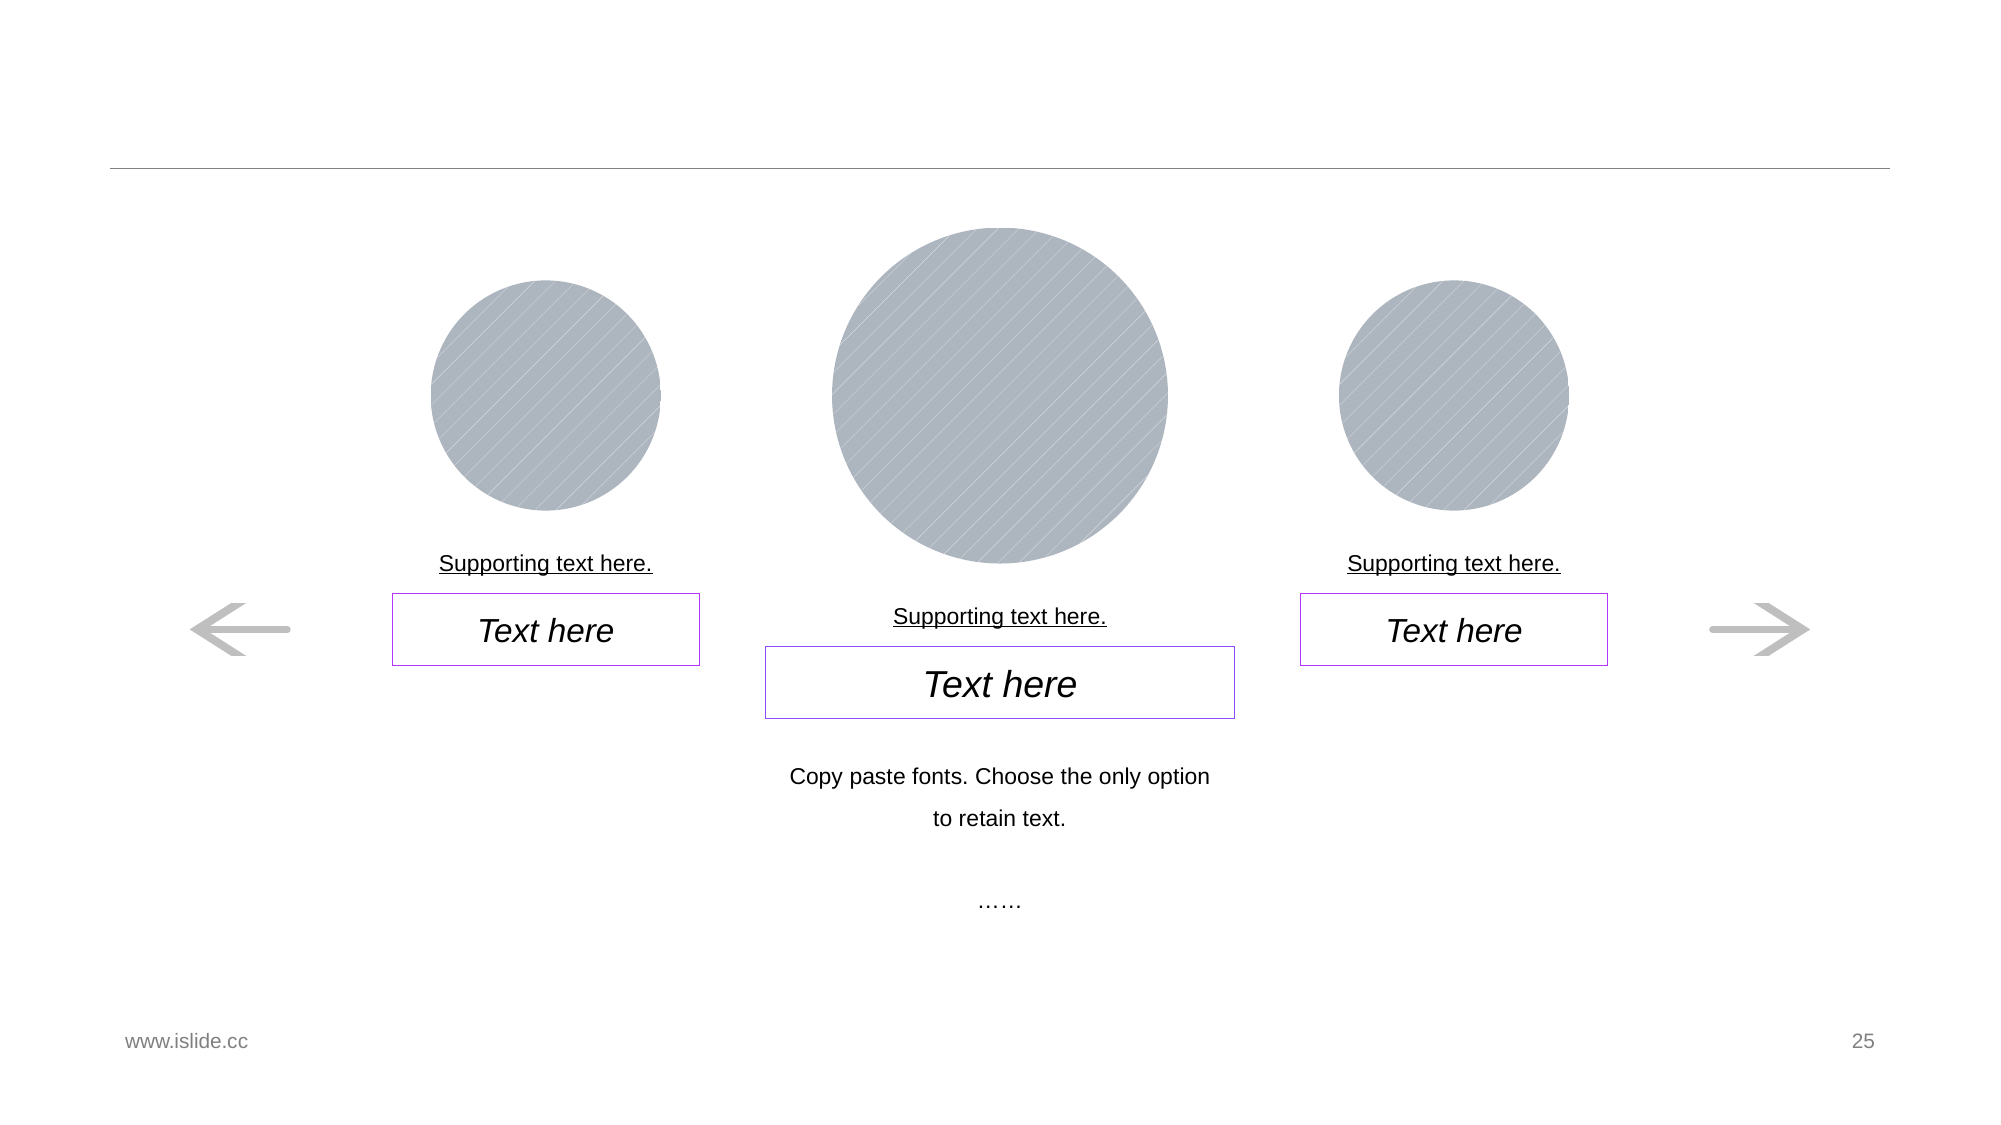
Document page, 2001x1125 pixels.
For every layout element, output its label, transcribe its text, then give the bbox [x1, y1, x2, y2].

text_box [189, 227, 1811, 967]
slide_number 25 [1412, 1023, 1890, 1058]
footer www.islide.cc [109, 1023, 790, 1058]
